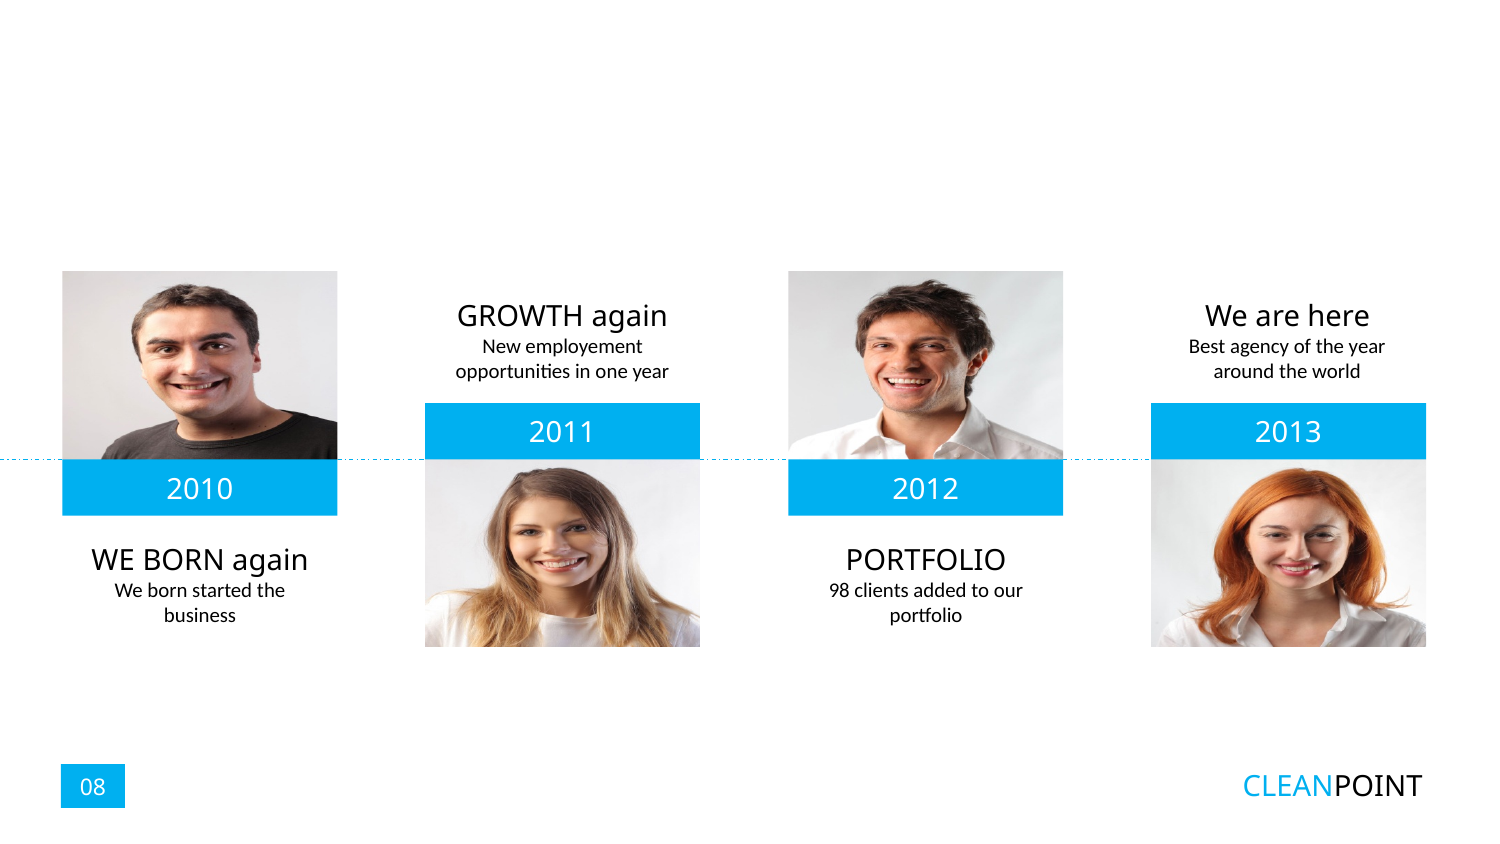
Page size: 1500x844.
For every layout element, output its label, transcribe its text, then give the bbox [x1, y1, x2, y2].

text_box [424, 271, 701, 648]
text_box CLEANPOINT [149, 746, 1438, 810]
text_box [1149, 271, 1427, 648]
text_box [62, 271, 338, 635]
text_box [788, 271, 1064, 635]
text_box 08 [59, 762, 127, 810]
